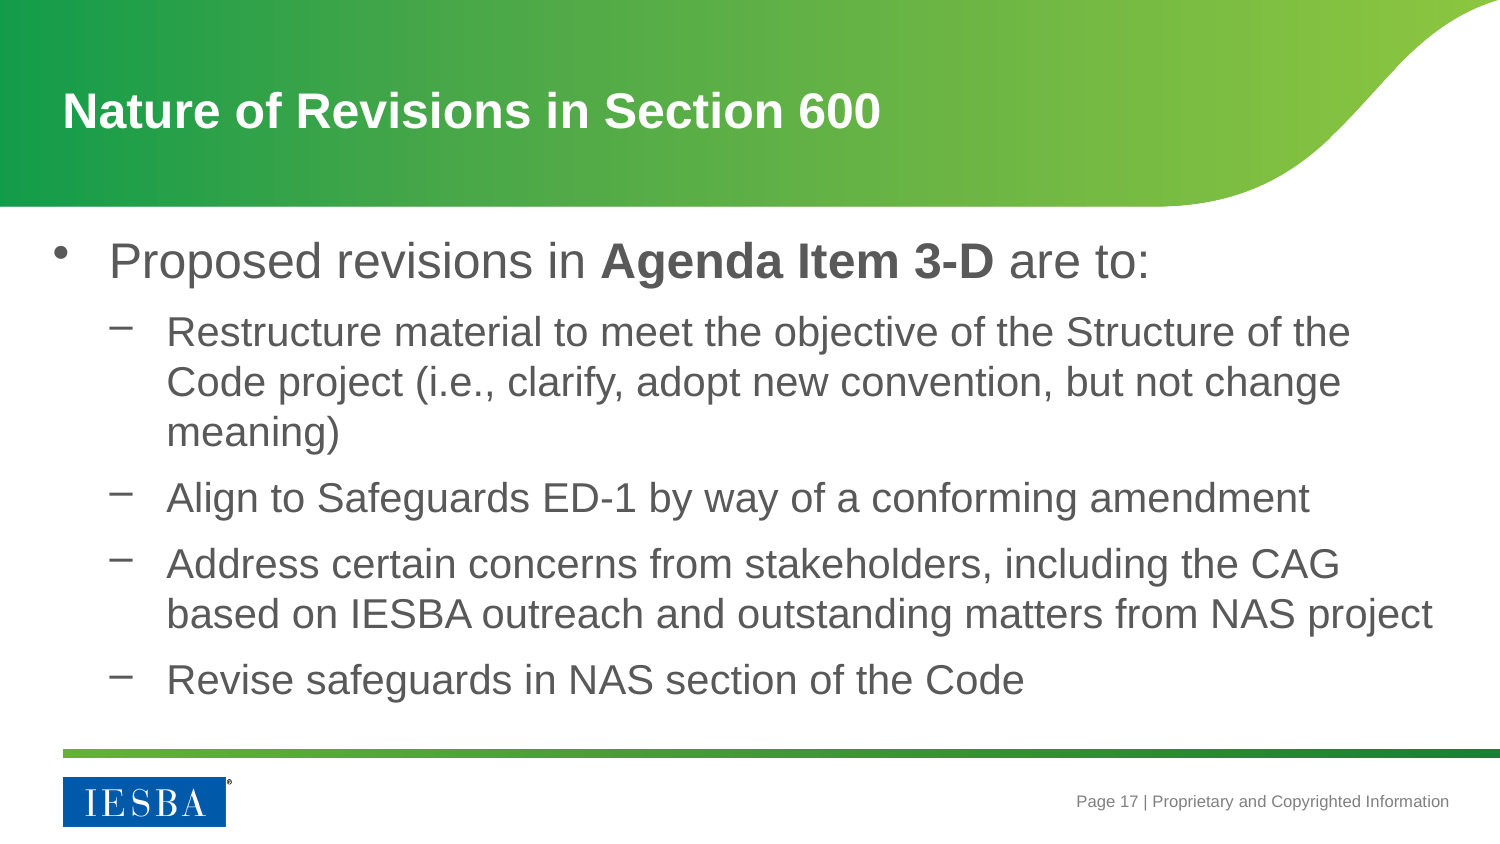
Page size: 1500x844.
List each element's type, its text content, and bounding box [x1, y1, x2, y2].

picture [0, 0, 1500, 207]
list Proposed revisions in Agenda Item 3-D are to: Restructure material to meet the objective of the Structure of the Code project (i.e., clarify, adopt new convention, but not change meaning) Align to Safeguards ED-1 by way of a conforming amendment Address certain concerns from stakeholders, including the CAG based on IESBA outreach and outstanding matters from NAS project Revise safeguards in NAS section of the Code [37, 220, 1450, 724]
picture [63, 777, 232, 827]
title Nature of Revisions in Section 600 [62, 75, 1300, 142]
